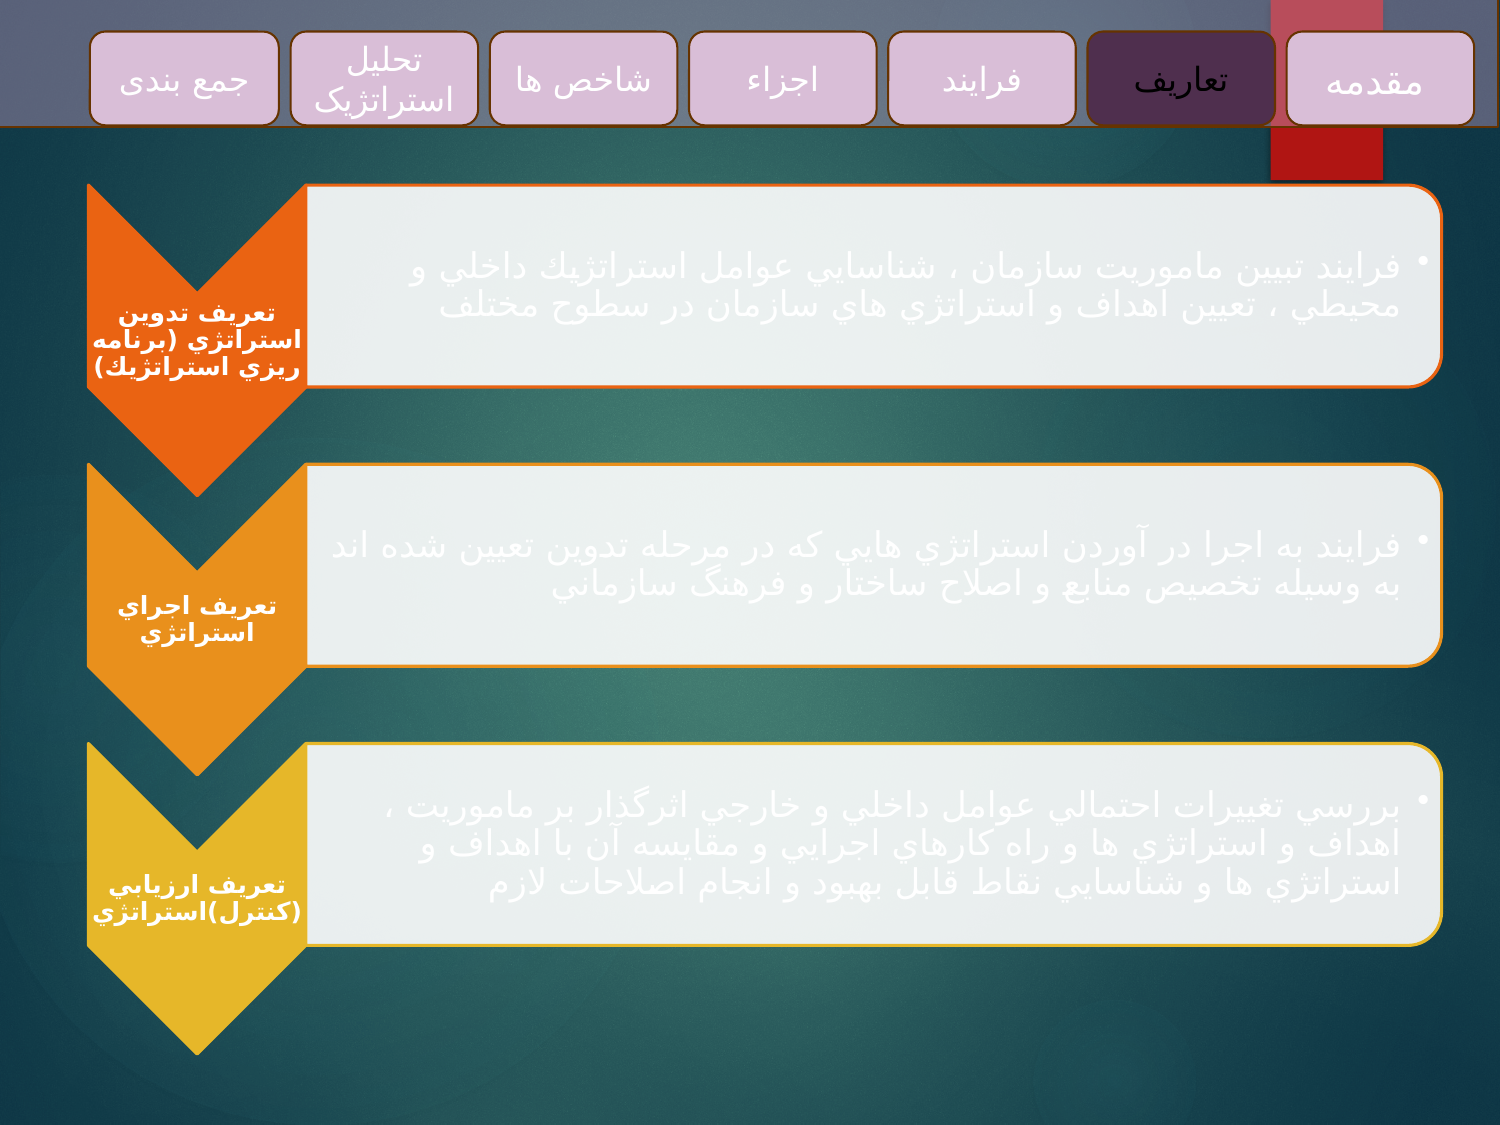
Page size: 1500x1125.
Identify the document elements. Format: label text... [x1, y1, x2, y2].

text_box [0, 0, 1499, 128]
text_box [88, 184, 1442, 1055]
text_box تحلیل استراتژیک [288, 29, 480, 127]
text_box جمع بندی [88, 29, 281, 127]
text_box شاخص ها [488, 29, 679, 127]
text_box تعاریف [1085, 29, 1277, 127]
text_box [1286, 31, 1475, 126]
text_box فرایند [886, 29, 1078, 127]
text_box اجزاء [687, 29, 879, 127]
